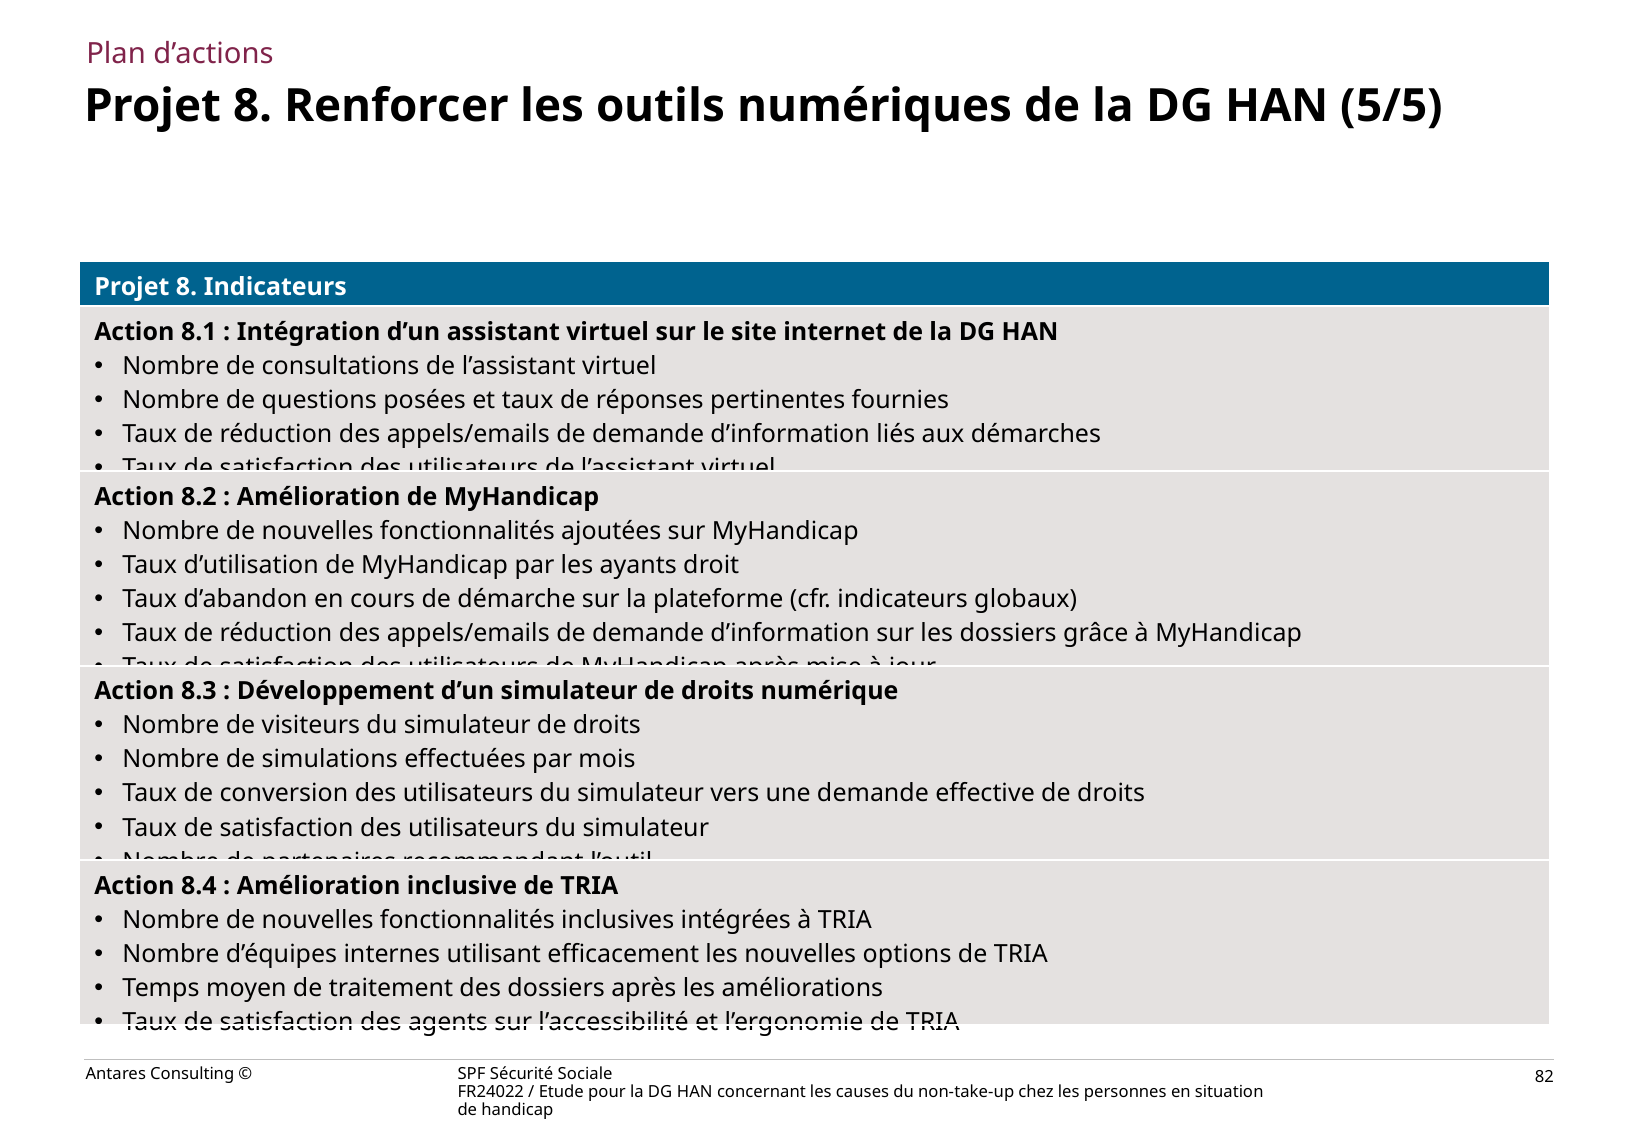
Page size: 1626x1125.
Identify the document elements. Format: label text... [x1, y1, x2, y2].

table_cell Action 8.4 : Amélioration inclusive de TRIA Nombre de nouvelles fonctionnalités inclusives intégrées à TRIA Nombre d’équipes internes utilisant efficacement les nouvelles options de TRIA Temps moyen de traitement des dossiers après les améliorations Taux de satisfaction des agents sur l’accessibilité et l’ergonomie de TRIA [80, 861, 1549, 1024]
table_cell Action 8.2 : Amélioration de MyHandicap Nombre de nouvelles fonctionnalités ajoutées sur MyHandicap Taux d’utilisation de MyHandicap par les ayants droit Taux d’abandon en cours de démarche sur la plateforme (cfr. indicateurs globaux) Taux de réduction des appels/emails de demande d’information sur les dossiers grâce à MyHandicap Taux de satisfaction des utilisateurs de MyHandicap après mise à jour [80, 472, 1549, 665]
table_cell Action 8.1 : Intégration d’un assistant virtuel sur le site internet de la DG HAN Nombre de consultations de l’assistant virtuel Nombre de questions posées et taux de réponses pertinentes fournies Taux de réduction des appels/emails de demande d’information liés aux démarches Taux de satisfaction des utilisateurs de l’assistant virtuel [80, 307, 1549, 470]
text_box Plan d’actions [86, 38, 1522, 70]
table_cell Action 8.3 : Développement d’un simulateur de droits numérique Nombre de visiteurs du simulateur de droits Nombre de simulations effectuées par mois Taux de conversion des utilisateurs du simulateur vers une demande effective de droits Taux de satisfaction des utilisateurs du simulateur Nombre de partenaires recommandant l’outil [80, 667, 1549, 859]
table_header Projet 8. Indicateurs [80, 262, 1549, 305]
title Projet 8. Renforcer les outils numériques de la DG HAN (5/5) [84, 82, 1550, 229]
